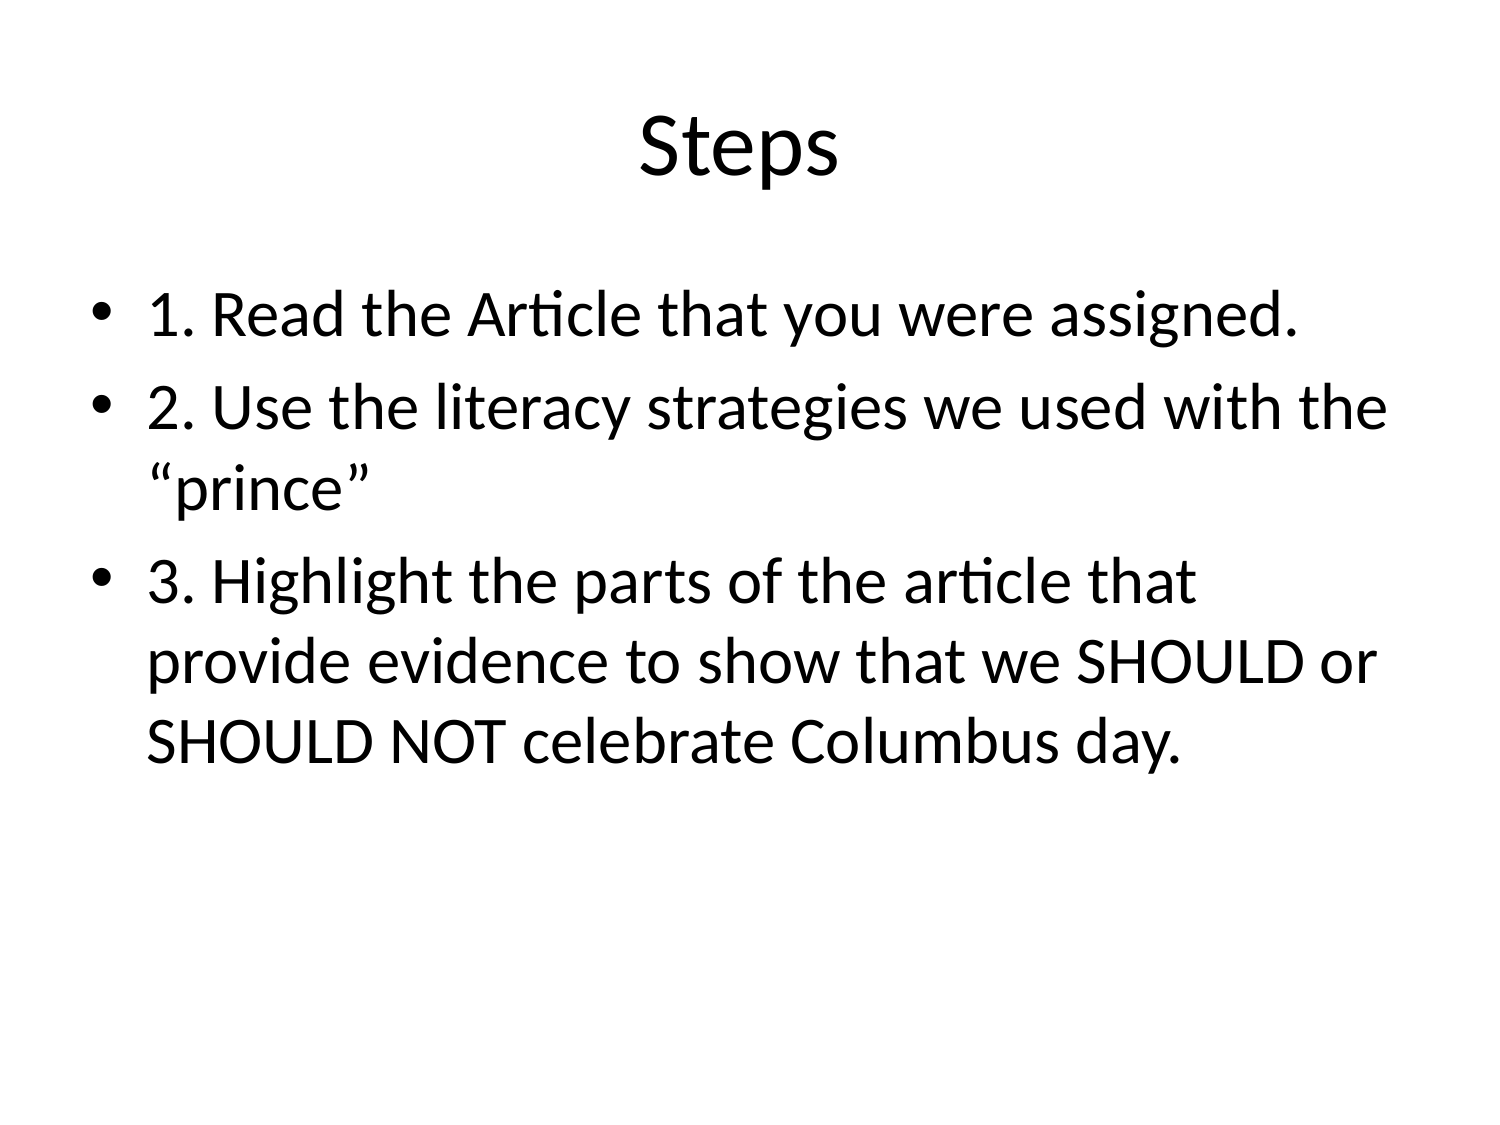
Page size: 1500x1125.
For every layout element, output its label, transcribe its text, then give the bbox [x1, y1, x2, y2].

title Steps [75, 45, 1425, 233]
list 1. Read the Article that you were assigned. 2. Use the literacy strategies we used with the “prince” 3. Highlight the parts of the article that provide evidence to show that we SHOULD or SHOULD NOT celebrate Columbus day. [75, 262, 1425, 1005]
